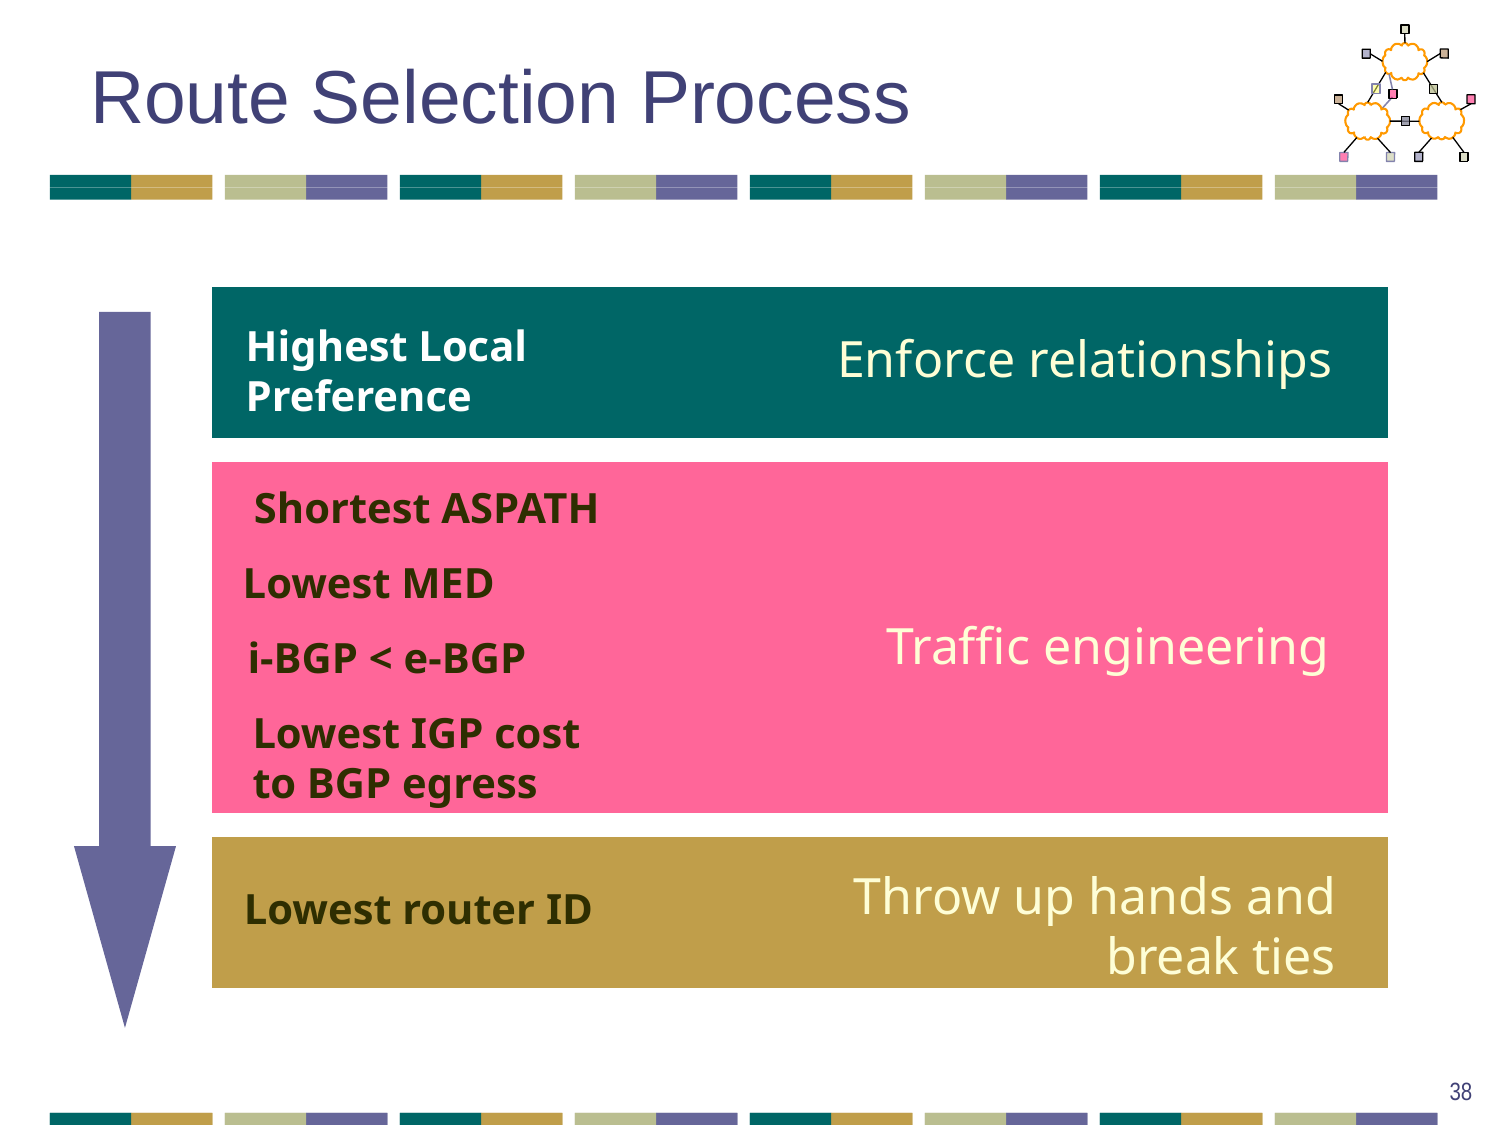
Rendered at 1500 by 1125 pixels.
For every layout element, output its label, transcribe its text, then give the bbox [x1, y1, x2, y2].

text_box Lowest IGP cost to BGP egress [237, 699, 607, 815]
text_box Traffic engineering [871, 607, 1358, 682]
text_box Enforce relationships [821, 319, 1347, 395]
text_box [212, 462, 1388, 813]
text_box Highest Local Preference [230, 312, 543, 428]
title Route Selection Process [74, 0, 1451, 188]
text_box [212, 837, 1388, 988]
slide_number 38 [1174, 1037, 1488, 1113]
text_box Shortest ASPATH [239, 474, 615, 540]
text_box [212, 287, 1388, 438]
text_box Lowest MED [227, 549, 510, 615]
text_box i-BGP < e-BGP [232, 624, 542, 690]
text_box Throw up hands and break ties [838, 857, 1351, 992]
text_box [75, 312, 175, 1026]
text_box Lowest router ID [229, 875, 609, 940]
